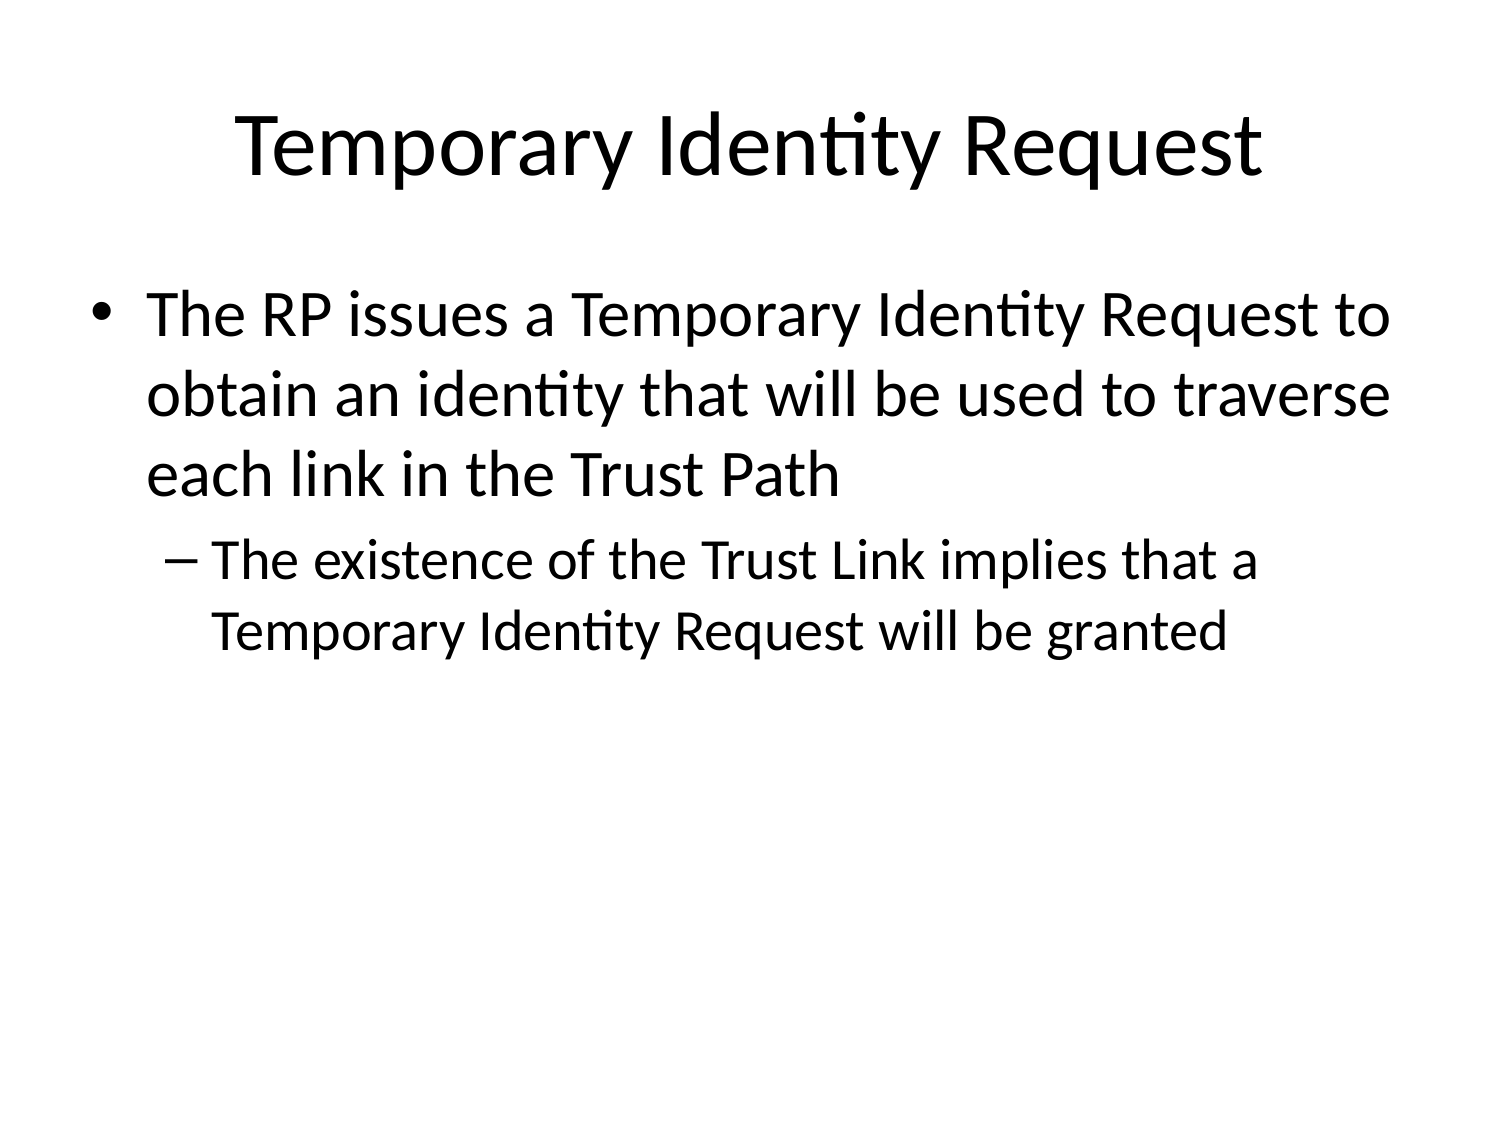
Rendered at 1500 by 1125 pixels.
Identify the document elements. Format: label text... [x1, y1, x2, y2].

title Temporary Identity Request [75, 45, 1425, 233]
list The RP issues a Temporary Identity Request to obtain an identity that will be used to traverse each link in the Trust Path The existence of the Trust Link implies that a Temporary Identity Request will be granted [75, 262, 1425, 1005]
